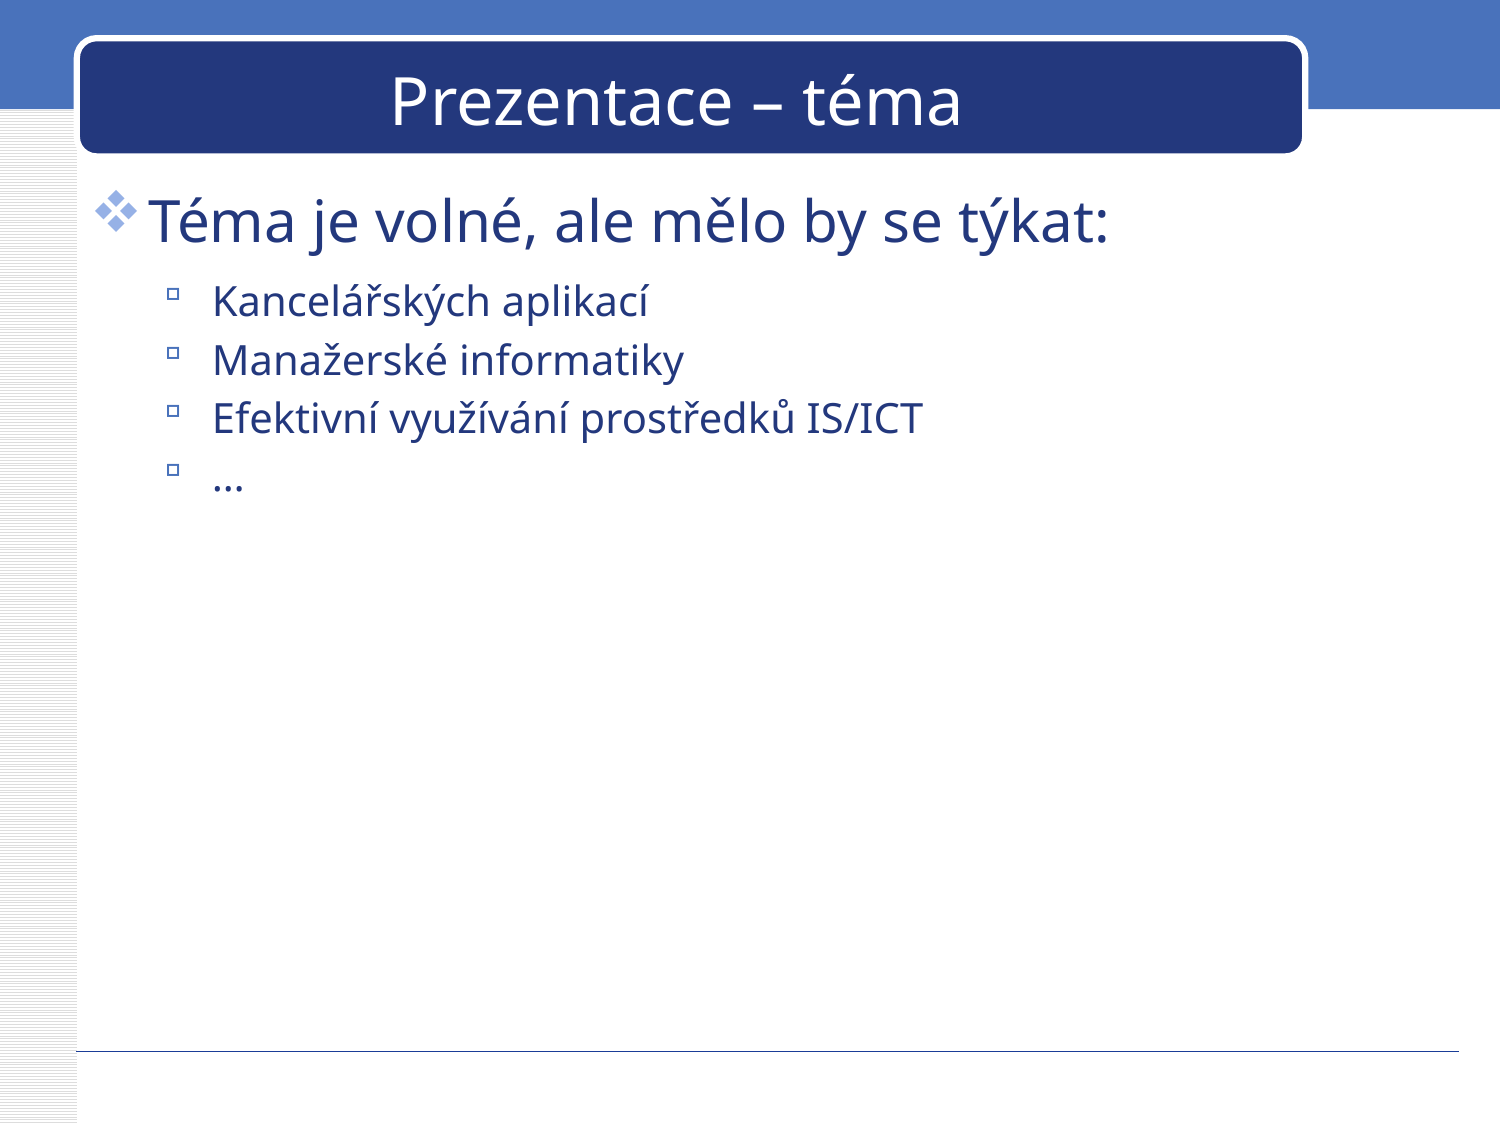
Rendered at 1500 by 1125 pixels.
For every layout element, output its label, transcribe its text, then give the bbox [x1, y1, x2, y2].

title Prezentace – téma [89, 52, 1266, 145]
list Téma je volné, ale mělo by se týkat: Kancelářských aplikací Manažerské informatiky Efektivní využívání prostředků IS/ICT … [74, 176, 1426, 1038]
